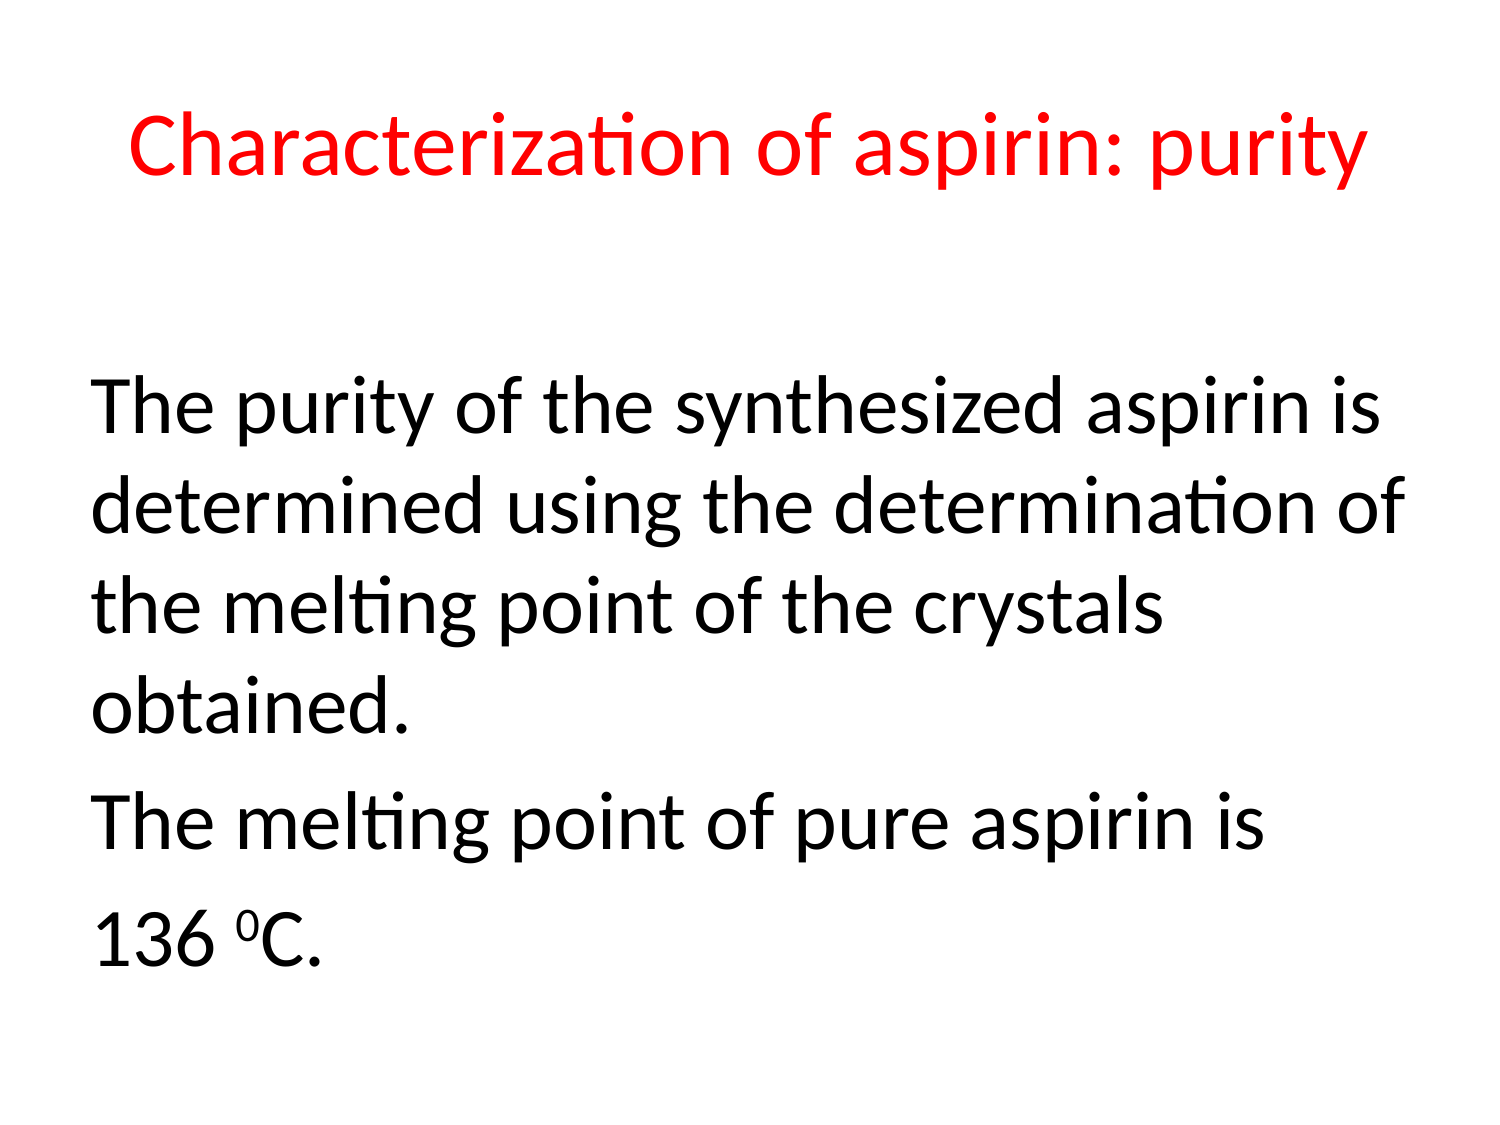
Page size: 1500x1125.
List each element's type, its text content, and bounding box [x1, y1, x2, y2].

list The purity of the synthesized aspirin is determined using the determination of the melting point of the crystals obtained. The melting point of pure aspirin is 136 0C. [75, 342, 1461, 1093]
title Characterization of aspirin: purity [75, 45, 1425, 233]
